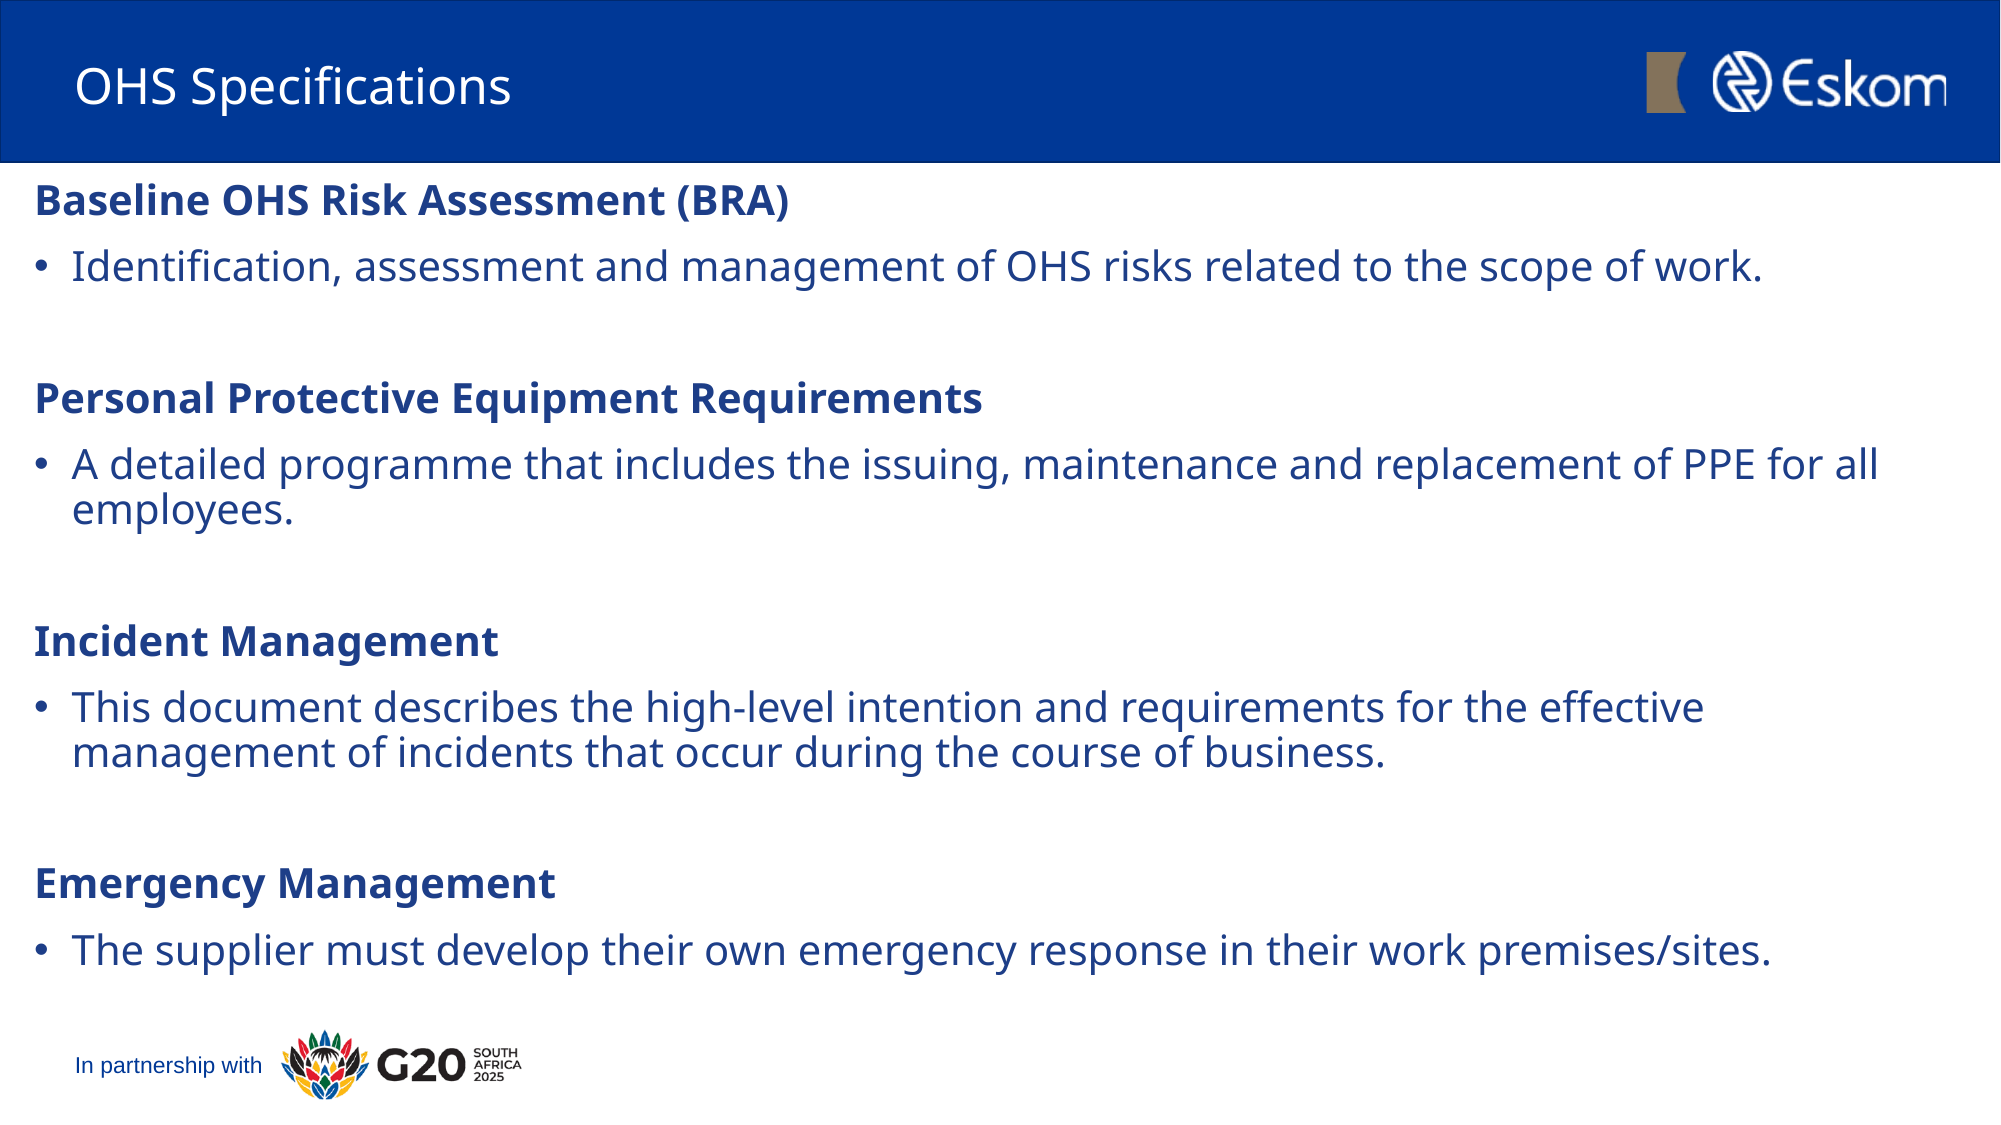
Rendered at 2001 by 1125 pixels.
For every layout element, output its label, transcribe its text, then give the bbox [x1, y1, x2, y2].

picture [280, 1029, 526, 1100]
list Baseline OHS Risk Assessment (BRA) Identification, assessment and management of OHS risks related to the scope of work. Personal Protective Equipment Requirements A detailed programme that includes the issuing, maintenance and replacement of PPE for all employees. Incident Management This document describes the high-level intention and requirements for the effective management of incidents that occur during the course of business. Emergency Management The supplier must develop their own emergency response in their work premises/sites. [19, 172, 1984, 1022]
title OHS Specifications [59, 33, 1620, 143]
